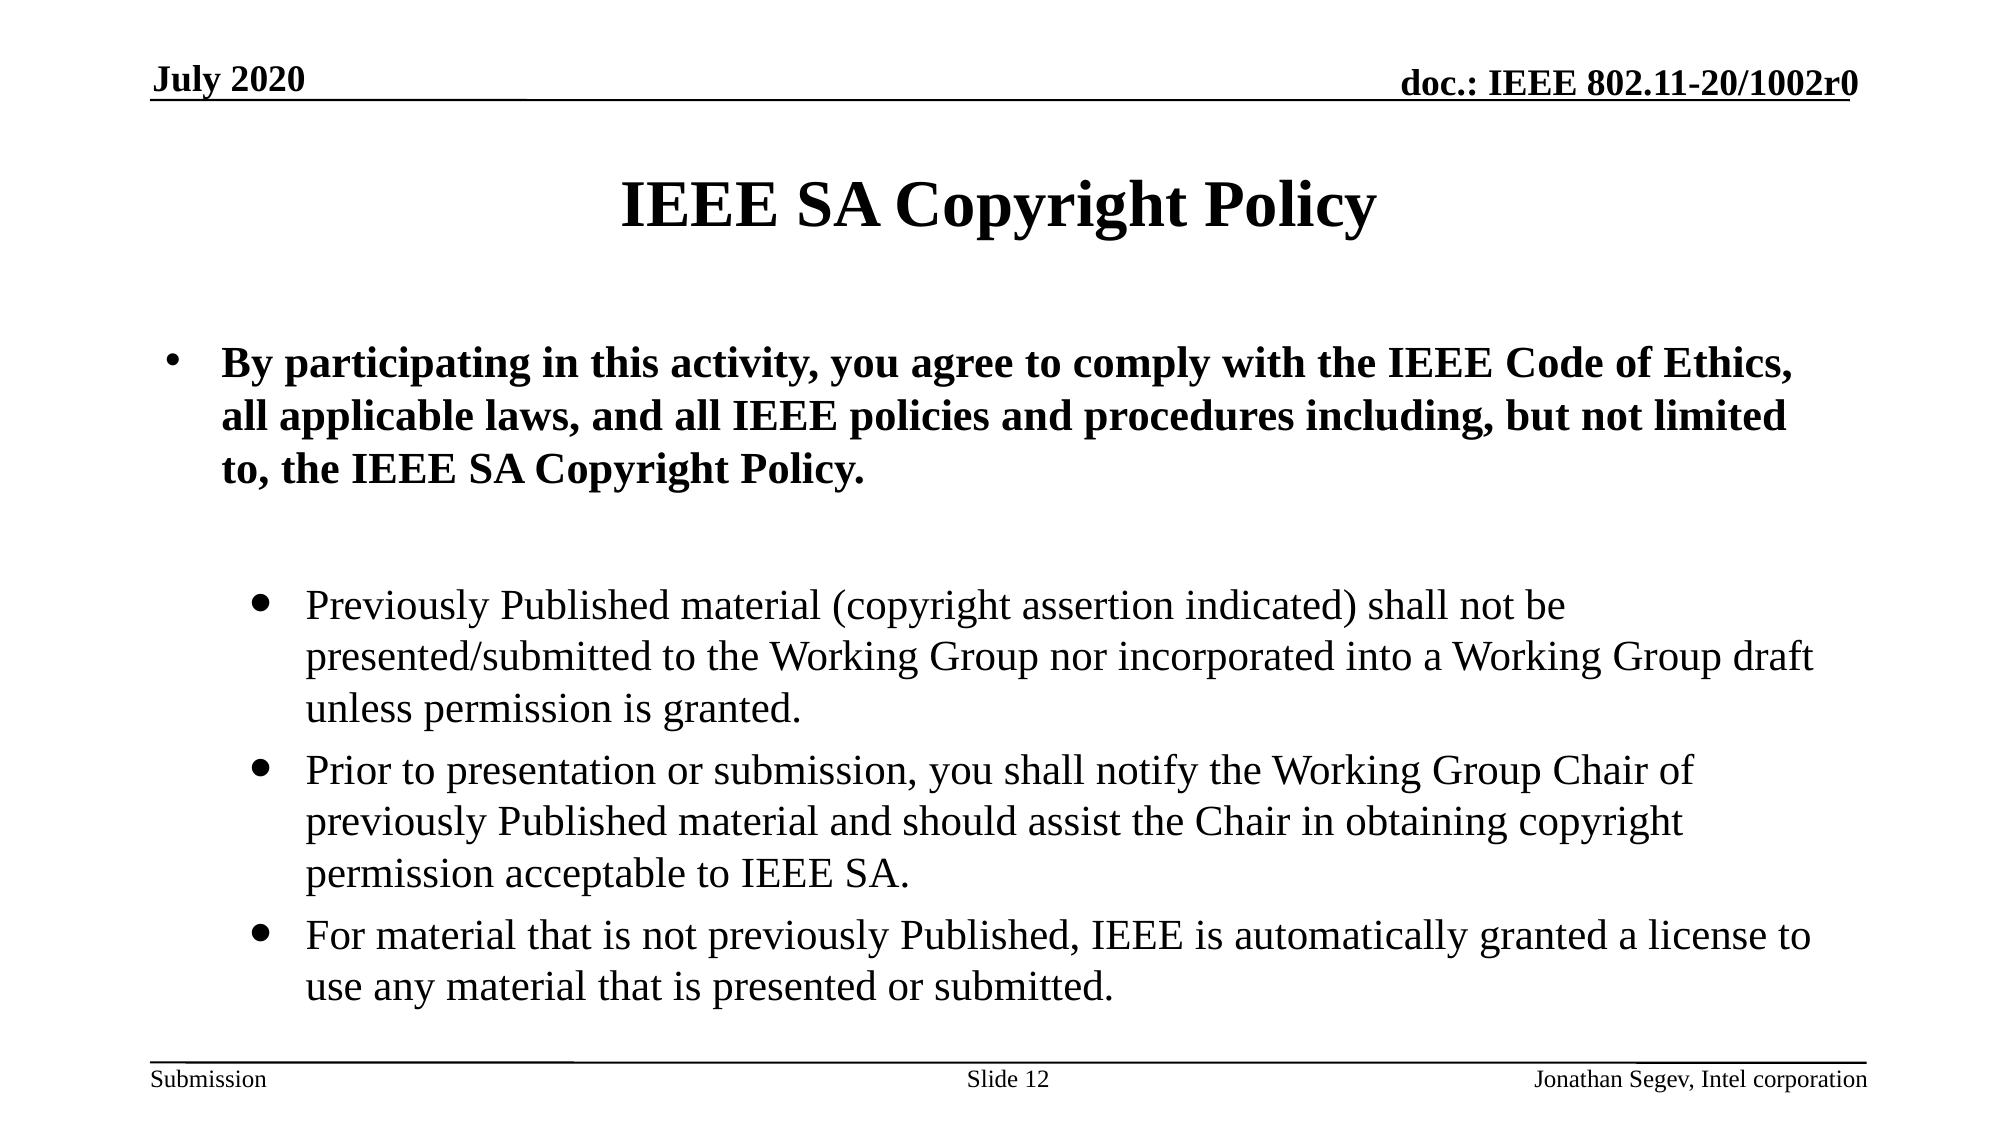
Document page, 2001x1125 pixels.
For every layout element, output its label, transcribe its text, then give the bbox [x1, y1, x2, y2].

list By participating in this activity, you agree to comply with the IEEE Code of Ethics, all applicable laws, and all IEEE policies and procedures including, but not limited to, the IEEE SA Copyright Policy. Previously Published material (copyright assertion indicated) shall not be presented/submitted to the Working Group nor incorporated into a Working Group draft unless permission is granted. Prior to presentation or submission, you shall notify the Working Group Chair of previously Published material and should assist the Chair in obtaining copyright permission acceptable to IEEE SA. For material that is not previously Published, IEEE is automatically granted a license to use any material that is presented or submitted. [149, 324, 1850, 1000]
title IEEE SA Copyright Policy [149, 112, 1850, 288]
slide_number Slide 12 [950, 1061, 1067, 1123]
footer Jonathan Segev, Intel corporation [1171, 1061, 1869, 1093]
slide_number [152, 54, 563, 100]
